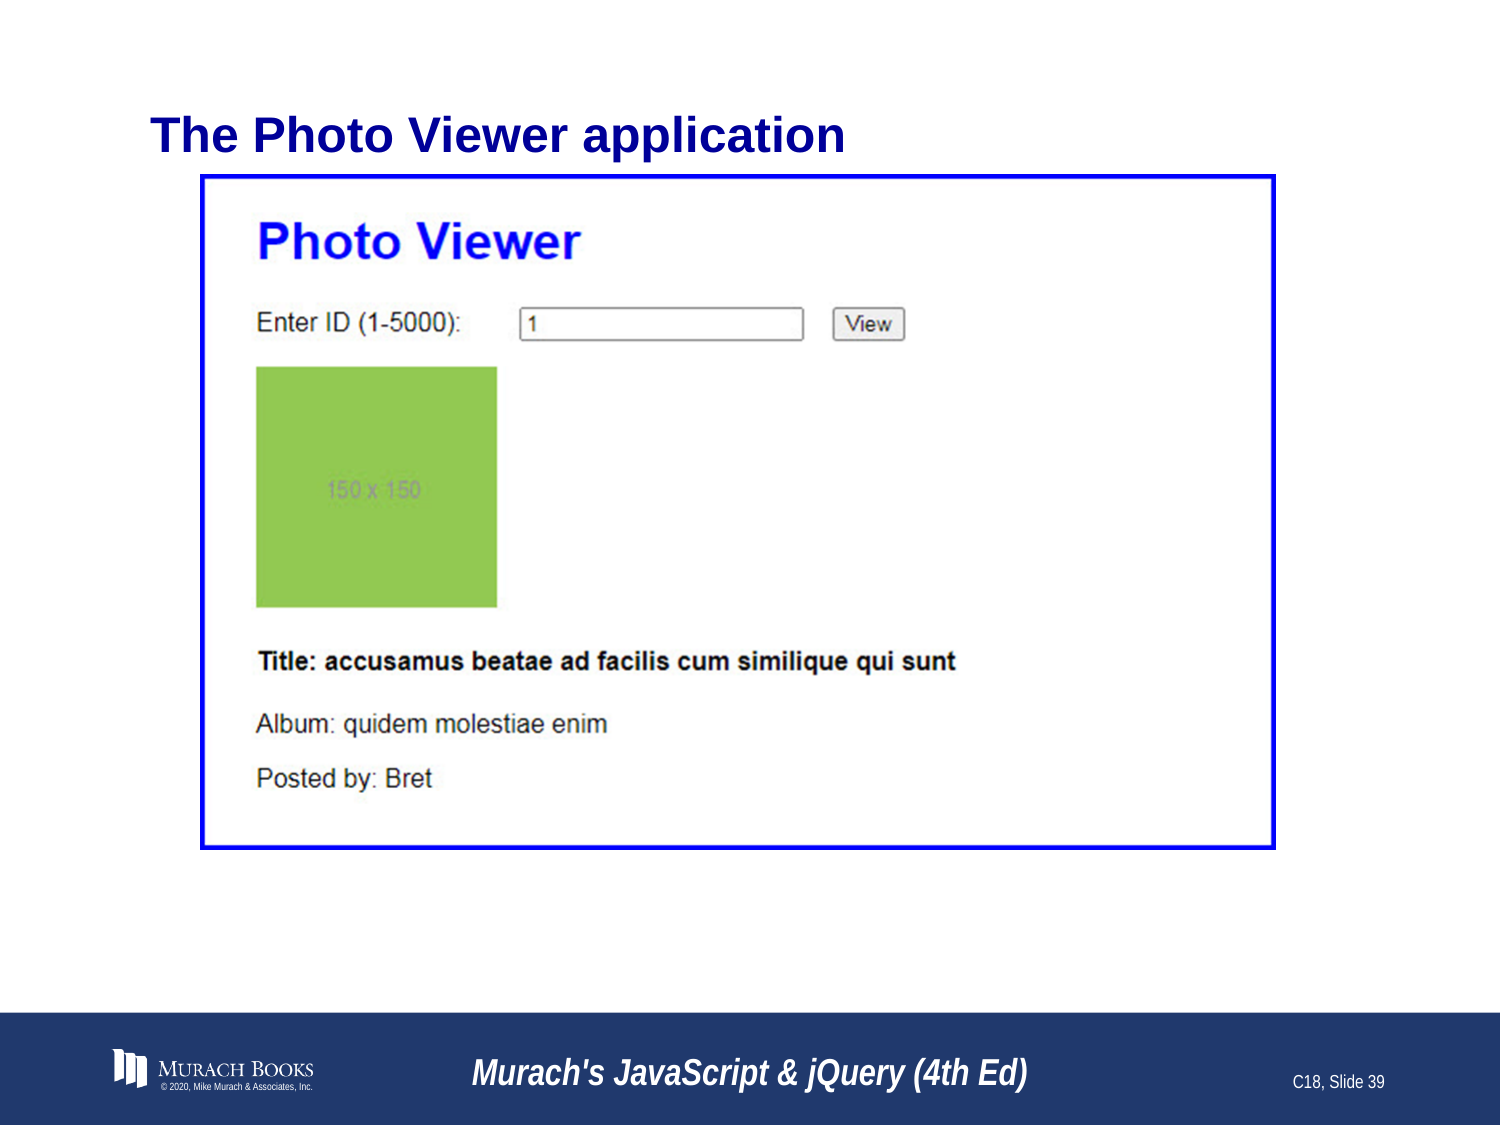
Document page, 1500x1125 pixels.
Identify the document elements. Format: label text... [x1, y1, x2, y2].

slide_number C18, Slide 39 [1087, 1025, 1400, 1100]
slide_number Murach's JavaScript & jQuery (4th Ed) [463, 1025, 1050, 1100]
title The Photo Viewer application [150, 102, 1350, 164]
footer © 2020, Mike Murach & Associates, Inc. [12, 1025, 463, 1100]
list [199, 174, 1276, 851]
